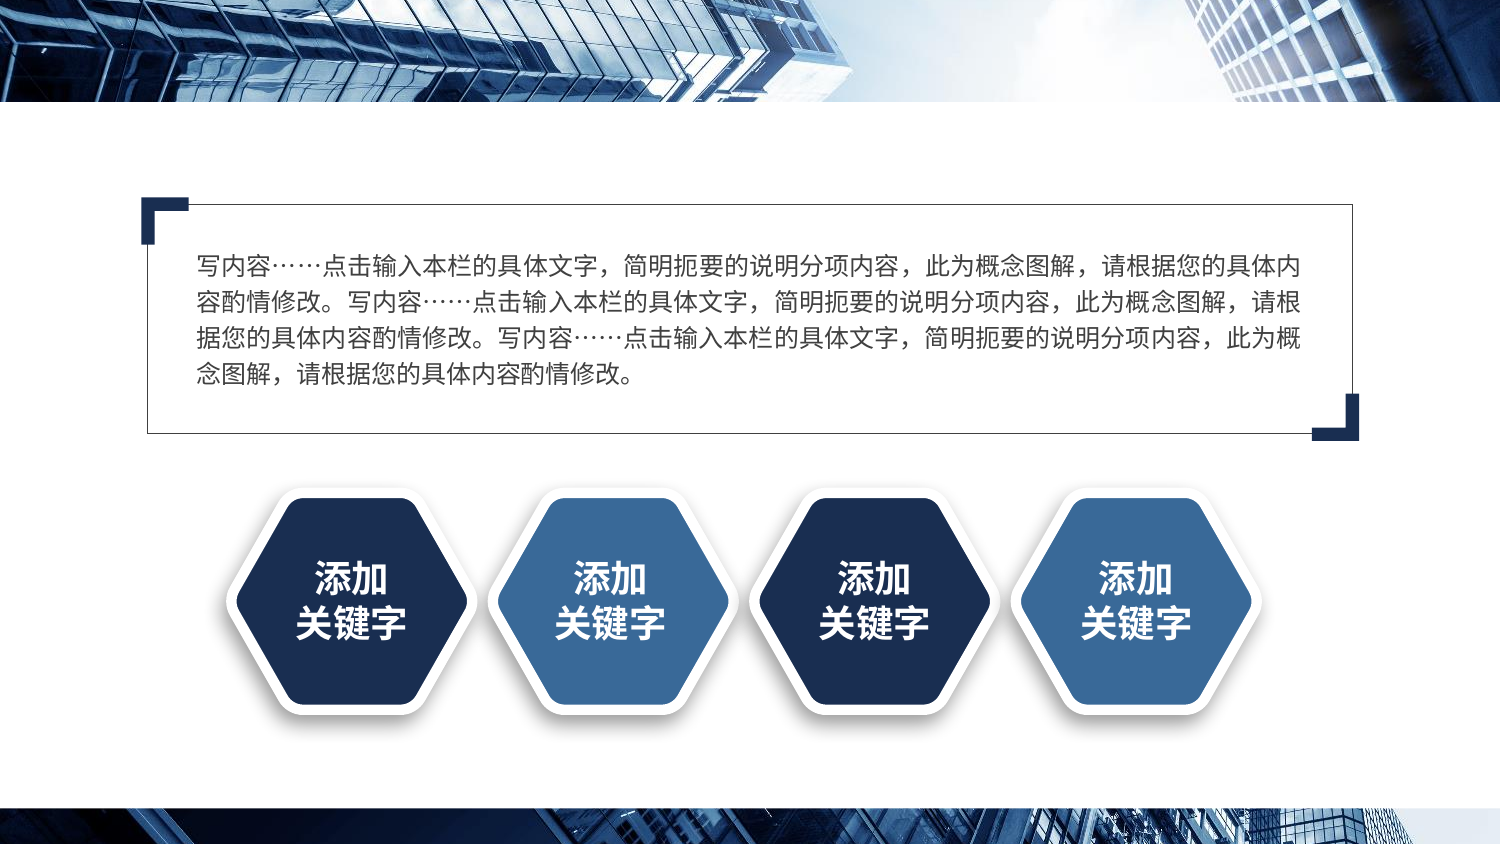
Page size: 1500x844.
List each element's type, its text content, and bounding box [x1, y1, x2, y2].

text_box 添加 关键字 [795, 555, 955, 646]
text_box [1015, 492, 1257, 710]
text_box [136, 33, 177, 99]
text_box 添加 关键字 [272, 555, 432, 646]
text_box [146, 204, 1354, 435]
text_box [492, 492, 734, 710]
picture [0, 809, 1500, 844]
text_box [140, 196, 190, 246]
text_box 添加 关键字 [531, 555, 691, 646]
text_box [231, 492, 473, 710]
picture [0, 0, 1500, 102]
text_box 写内容……点击输入本栏的具体文字，简明扼要的说明分项内容，此为概念图解，请根据您的具体内容酌情修改。写内容……点击输入本栏的具体文字，简明扼要的说明分项内容，此为概念图解，请根据您的具体内容酌情修改。写内容……点击输入本栏的具体文字，简明扼要的说明分项内容，此为概念图解，请根据您的具体内容酌情修改。 [196, 244, 1304, 389]
text_box 添加 关键字 [1056, 555, 1216, 646]
text_box [1311, 393, 1360, 442]
text_box [754, 492, 996, 710]
